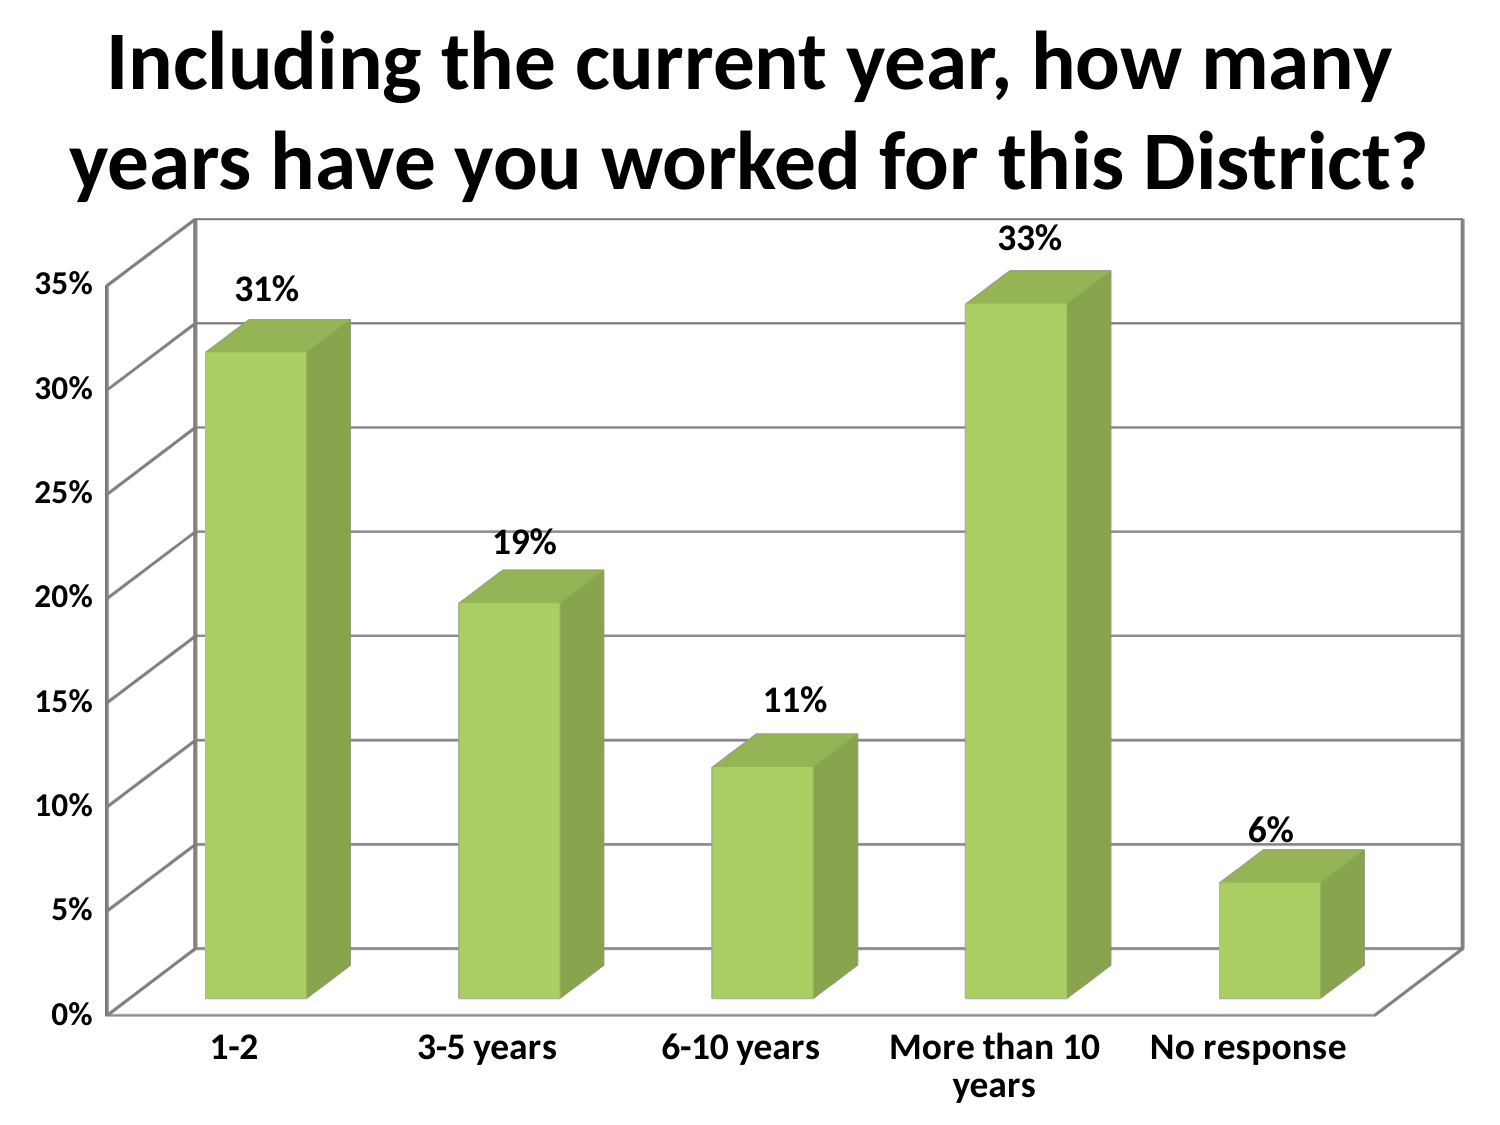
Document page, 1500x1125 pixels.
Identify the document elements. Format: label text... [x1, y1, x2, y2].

chart [0, 199, 1500, 1125]
title Including the current year, how many years have you worked for this District? [0, 0, 1500, 199]
